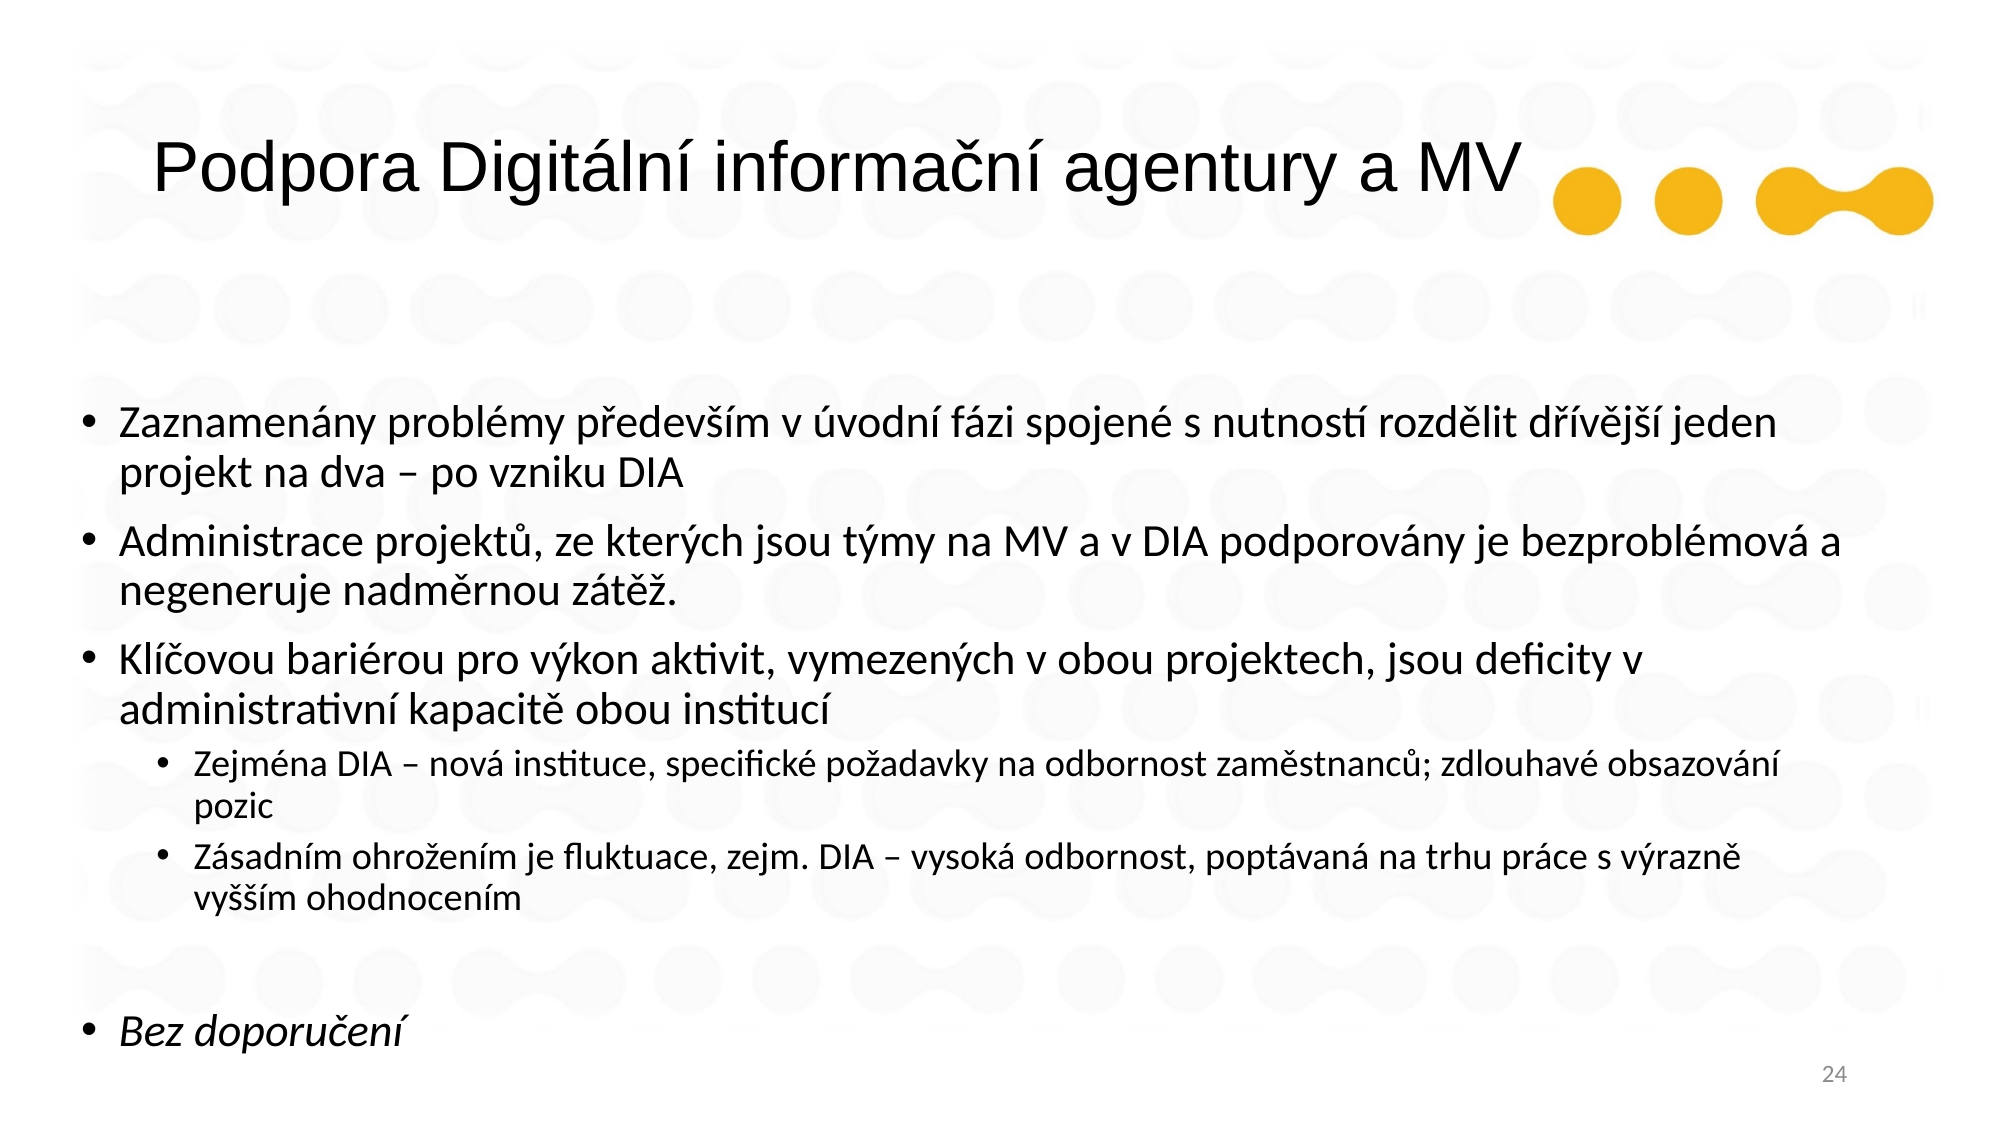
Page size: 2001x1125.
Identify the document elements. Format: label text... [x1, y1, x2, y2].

slide_number 24 [1412, 1042, 1863, 1103]
picture [100, 70, 1943, 1004]
title Podpora Digitální informační agentury a MV [137, 59, 1863, 278]
list Zaznamenány problémy především v úvodní fázi spojené s nutností rozdělit dřívější jeden projekt na dva – po vzniku DIA Administrace projektů, ze kterých jsou týmy na MV a v DIA podporovány je bezproblémová a negeneruje nadměrnou zátěž. Klíčovou bariérou pro výkon aktivit, vymezených v obou projektech, jsou deficity v administrativní kapacitě obou institucí Zejména DIA – nová instituce, specifické požadavky na odbornost zaměstnanců; zdlouhavé obsazování pozic Zásadním ohrožením je fluktuace, zejm. DIA – vysoká odbornost, poptávaná na trhu práce s výrazně vyšším ohodnocením Bez doporučení [66, 390, 1863, 1066]
